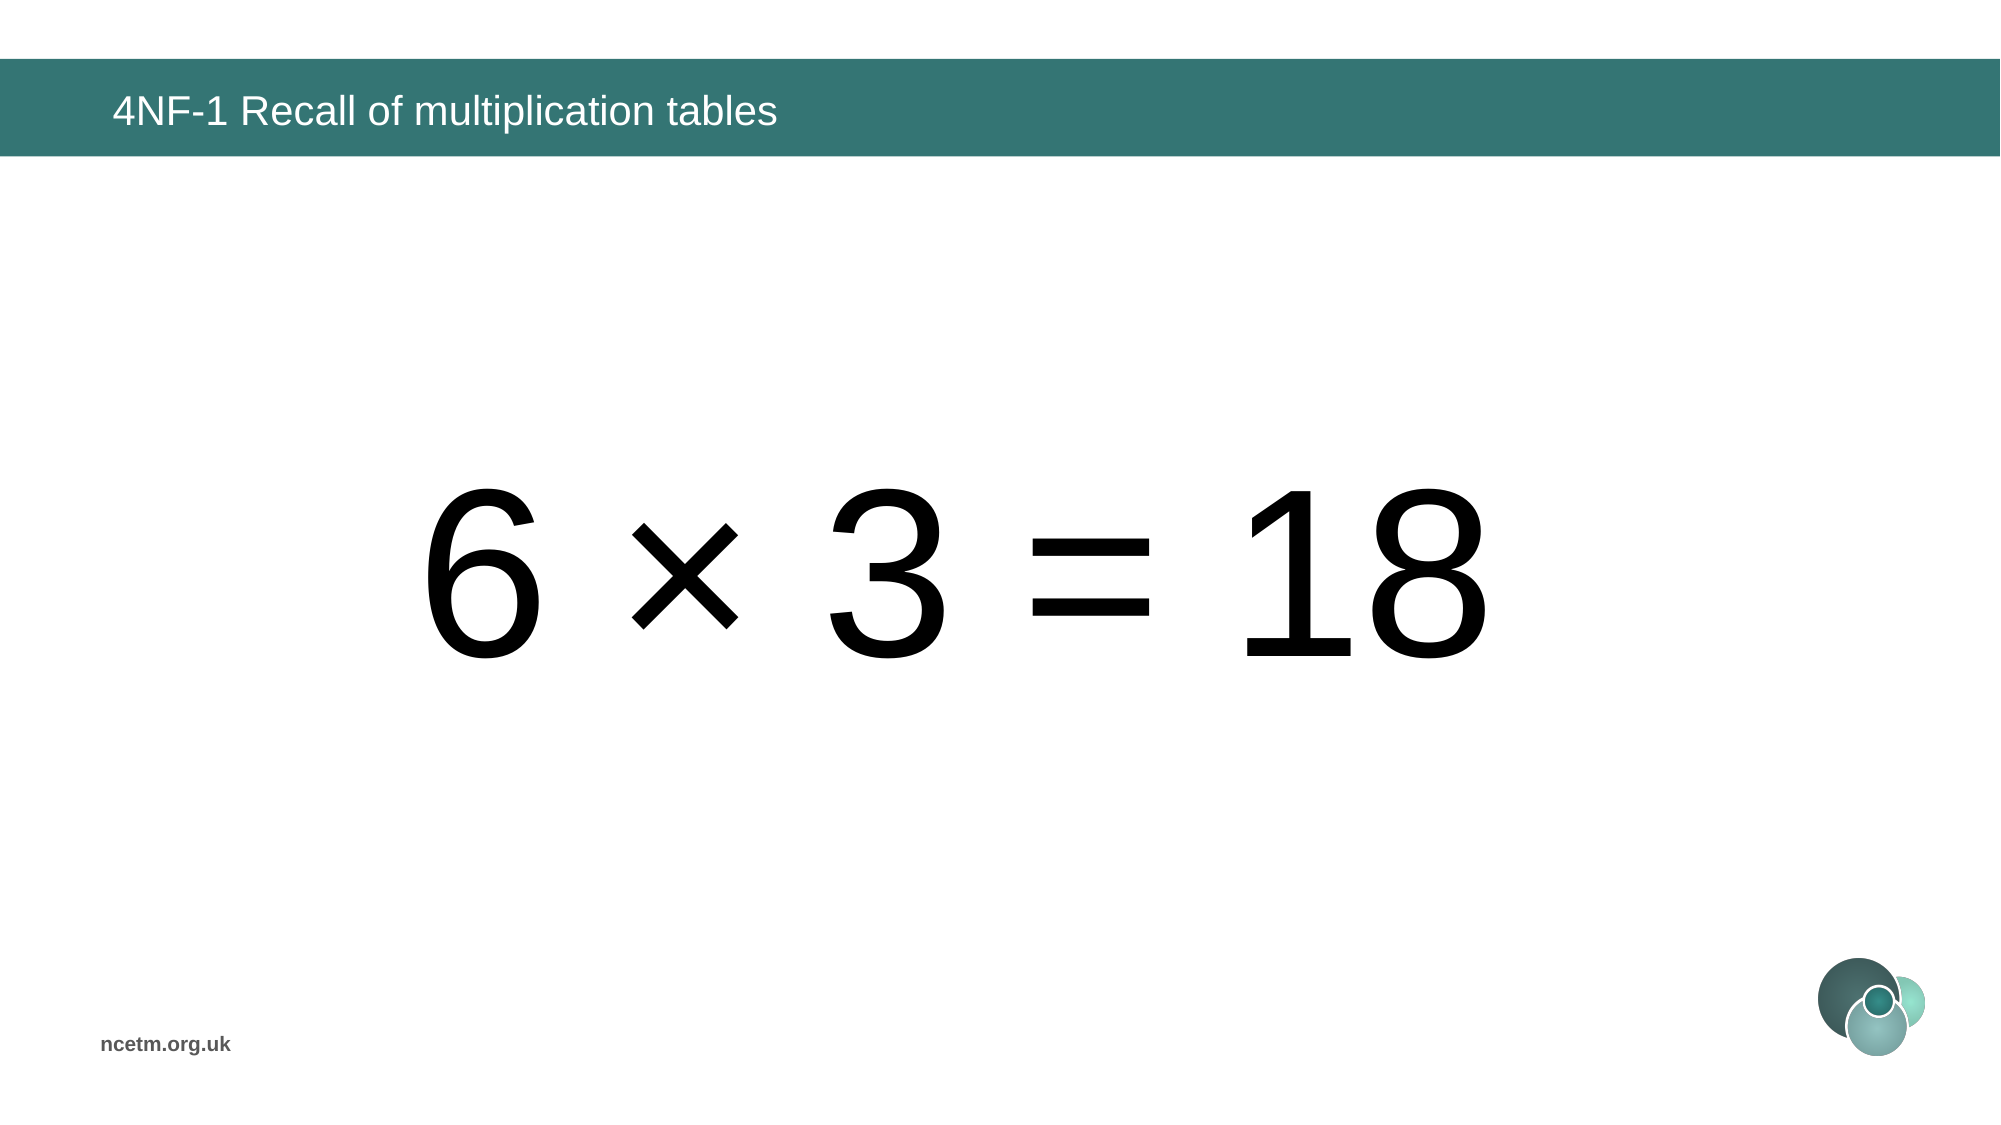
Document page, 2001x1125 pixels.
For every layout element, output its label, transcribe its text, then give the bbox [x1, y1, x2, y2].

text_box 18 [1214, 409, 1511, 712]
text_box 6 × 3 = [401, 409, 1214, 712]
picture [1818, 958, 1925, 1056]
title 4NF-1 Recall of multiplication tables [97, 76, 1945, 147]
